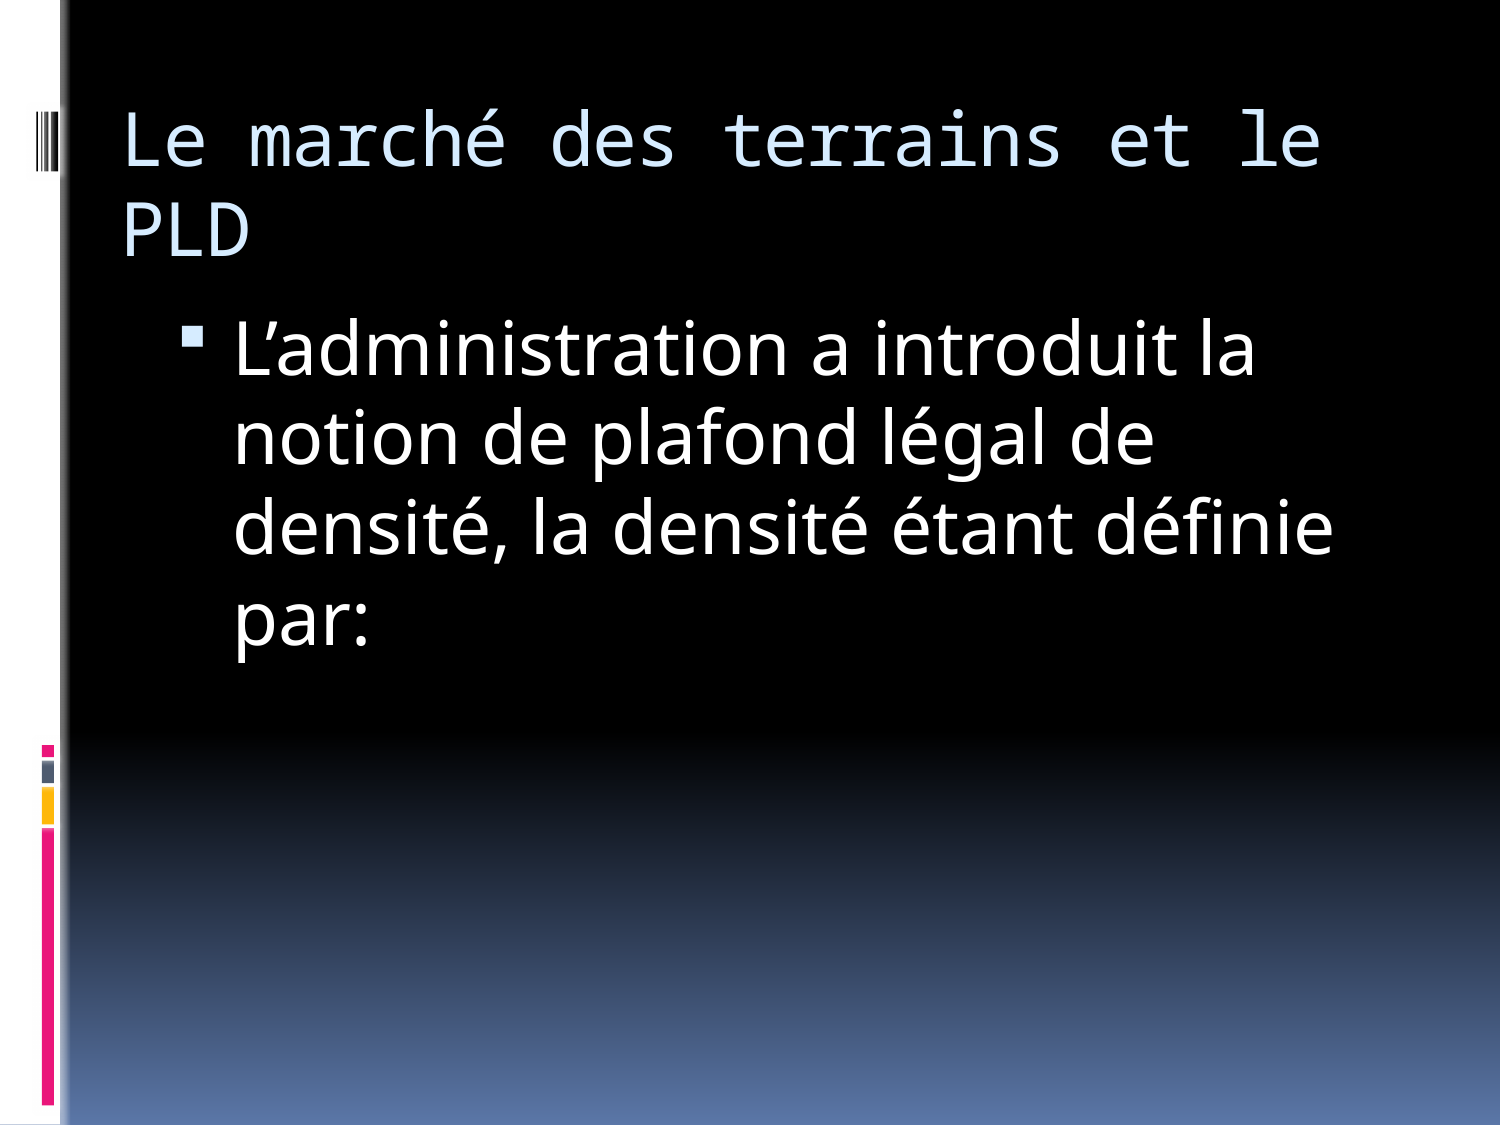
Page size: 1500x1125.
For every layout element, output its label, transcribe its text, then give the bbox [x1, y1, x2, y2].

list L’administration a introduit la notion de plafond légal de densité, la densité étant définie par: [150, 292, 1425, 1043]
title Le marché des terrains et le PLD [105, 83, 1425, 234]
